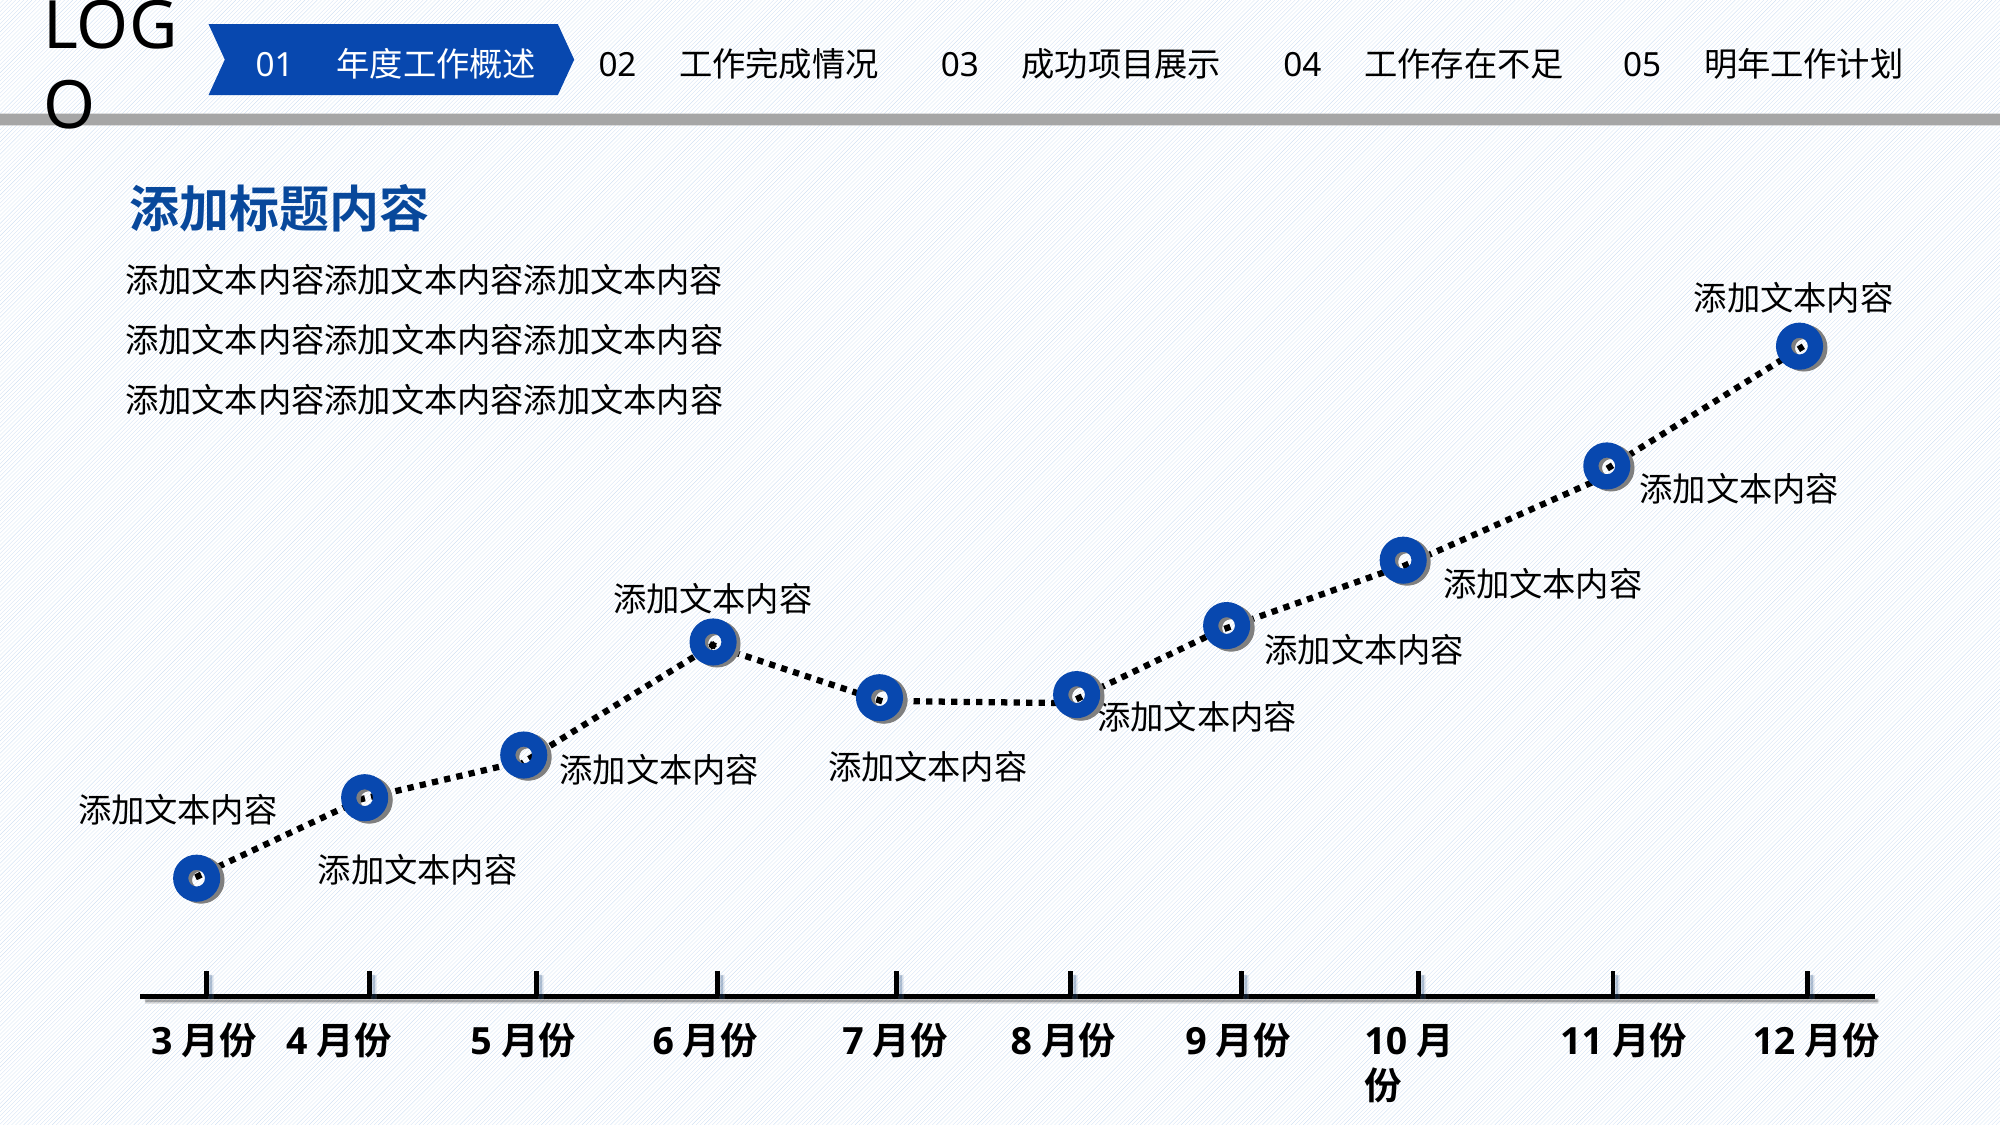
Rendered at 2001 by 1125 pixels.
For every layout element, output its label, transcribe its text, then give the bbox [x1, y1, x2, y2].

text_box [209, 113, 2000, 126]
text_box [1053, 671, 1101, 719]
text_box 02 工作完成情况 [598, 42, 897, 83]
text_box 10月份 [1349, 1009, 1503, 1115]
text_box 05 明年工作计划 [1623, 42, 1922, 83]
text_box [173, 854, 221, 902]
text_box 11月份 [1545, 1009, 1704, 1070]
text_box 5月份 [455, 1009, 591, 1070]
text_box 3月份 [136, 1009, 271, 1070]
text_box 9月份 [1170, 1009, 1306, 1070]
text_box [689, 618, 737, 666]
text_box 添加文本内容 [1082, 668, 1324, 744]
text_box [500, 731, 548, 779]
text_box 添加文本内容 [1428, 535, 1669, 610]
text_box 添加文本内容添加文本内容添加文本内容 添加文本内容添加文本内容添加文本内容 添加文本内容添加文本内容添加文本内容 [110, 231, 843, 427]
text_box [1379, 536, 1427, 584]
text_box 03 成功项目展示 [940, 42, 1239, 83]
text_box [1775, 322, 1824, 370]
text_box 04 工作存在不足 [1283, 42, 1582, 83]
text_box 01 年度工作概述 [255, 42, 554, 83]
text_box 添加文本内容 [1249, 601, 1491, 677]
text_box 添加文本内容 [544, 722, 786, 797]
text_box [341, 774, 389, 822]
text_box [1583, 442, 1631, 490]
text_box 添加文本内容 [63, 761, 304, 836]
text_box 添加文本内容 [813, 719, 1054, 794]
text_box 添加文本内容 [598, 550, 840, 626]
text_box 添加文本内容 [1624, 440, 1866, 516]
text_box [209, 24, 575, 96]
text_box [1203, 602, 1251, 650]
text_box 6月份 [637, 1009, 773, 1070]
text_box 添加文本内容 [303, 822, 544, 897]
text_box LOGO [43, 0, 209, 142]
text_box 12月份 [1737, 1009, 1896, 1070]
text_box [855, 674, 904, 722]
text_box 添加标题内容 [114, 170, 460, 246]
text_box 8月份 [995, 1009, 1131, 1070]
text_box 添加文本内容 [1679, 249, 1920, 325]
text_box [0, 113, 43, 126]
text_box 4月份 [271, 1009, 407, 1070]
text_box 7月份 [827, 1009, 963, 1070]
